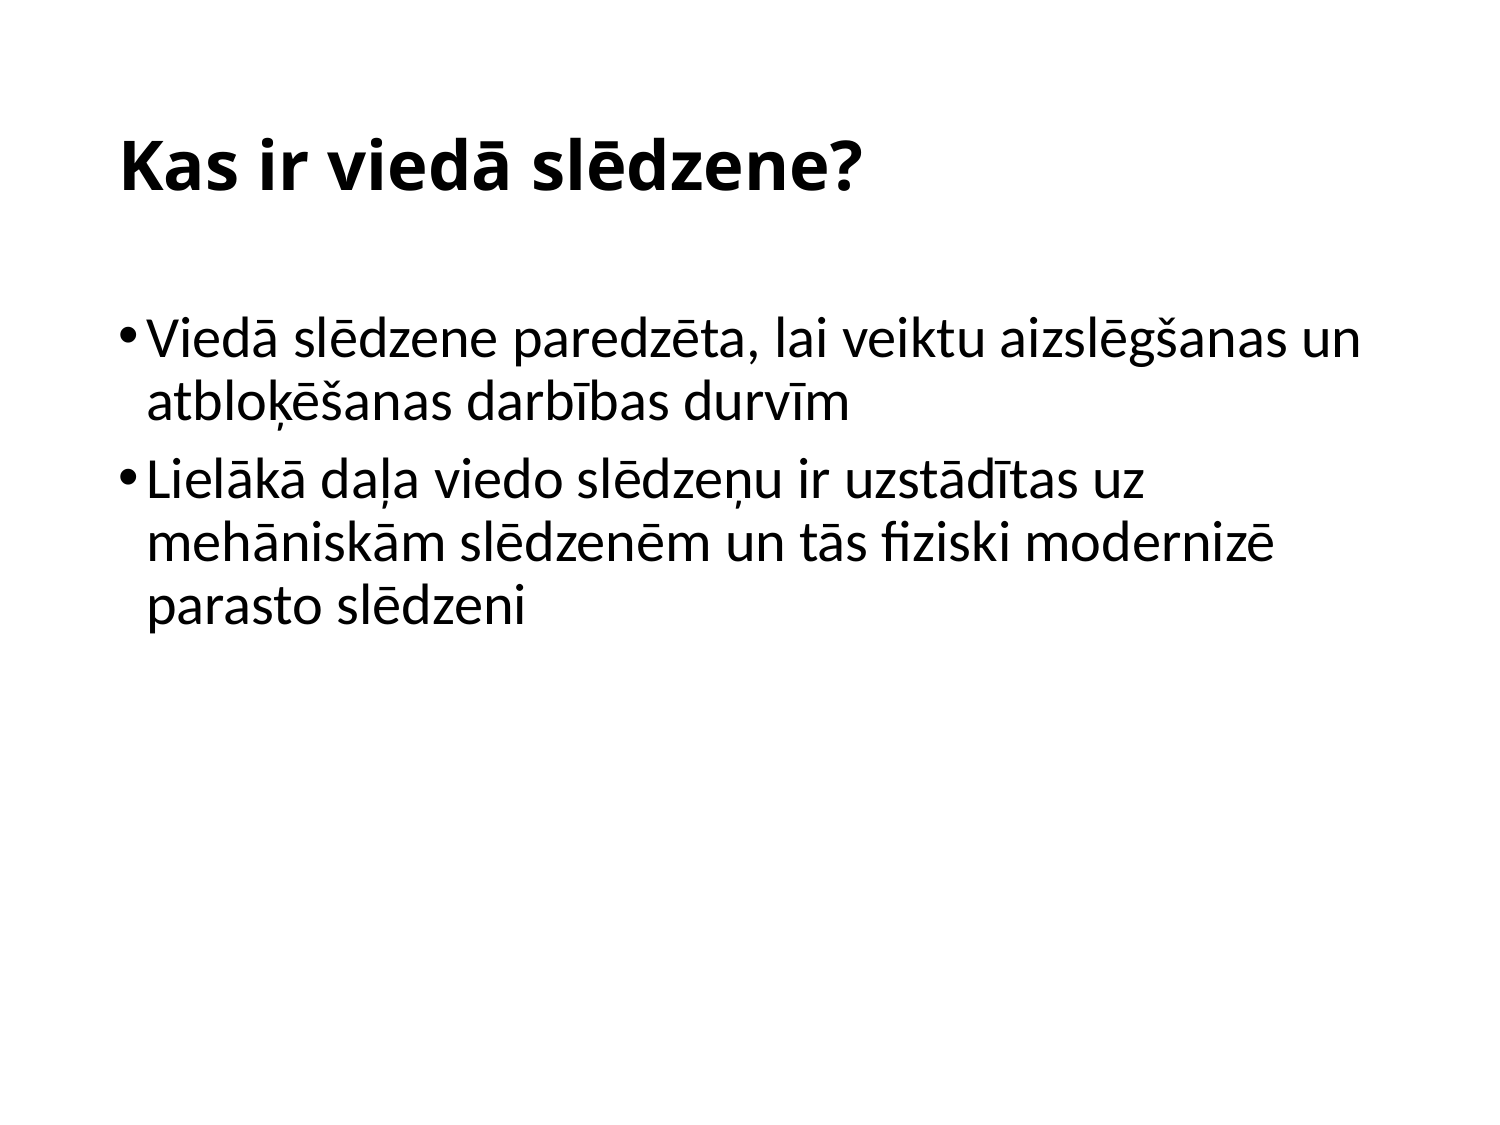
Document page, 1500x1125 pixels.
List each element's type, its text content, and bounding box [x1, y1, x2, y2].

list Viedā slēdzene paredzēta, lai veiktu aizslēgšanas un atbloķēšanas darbības durvīm Lielākā daļa viedo slēdzeņu ir uzstādītas uz mehāniskām slēdzenēm un tās fiziski modernizē parasto slēdzeni [103, 299, 1397, 1014]
title Kas ir viedā slēdzene? [103, 59, 1397, 278]
